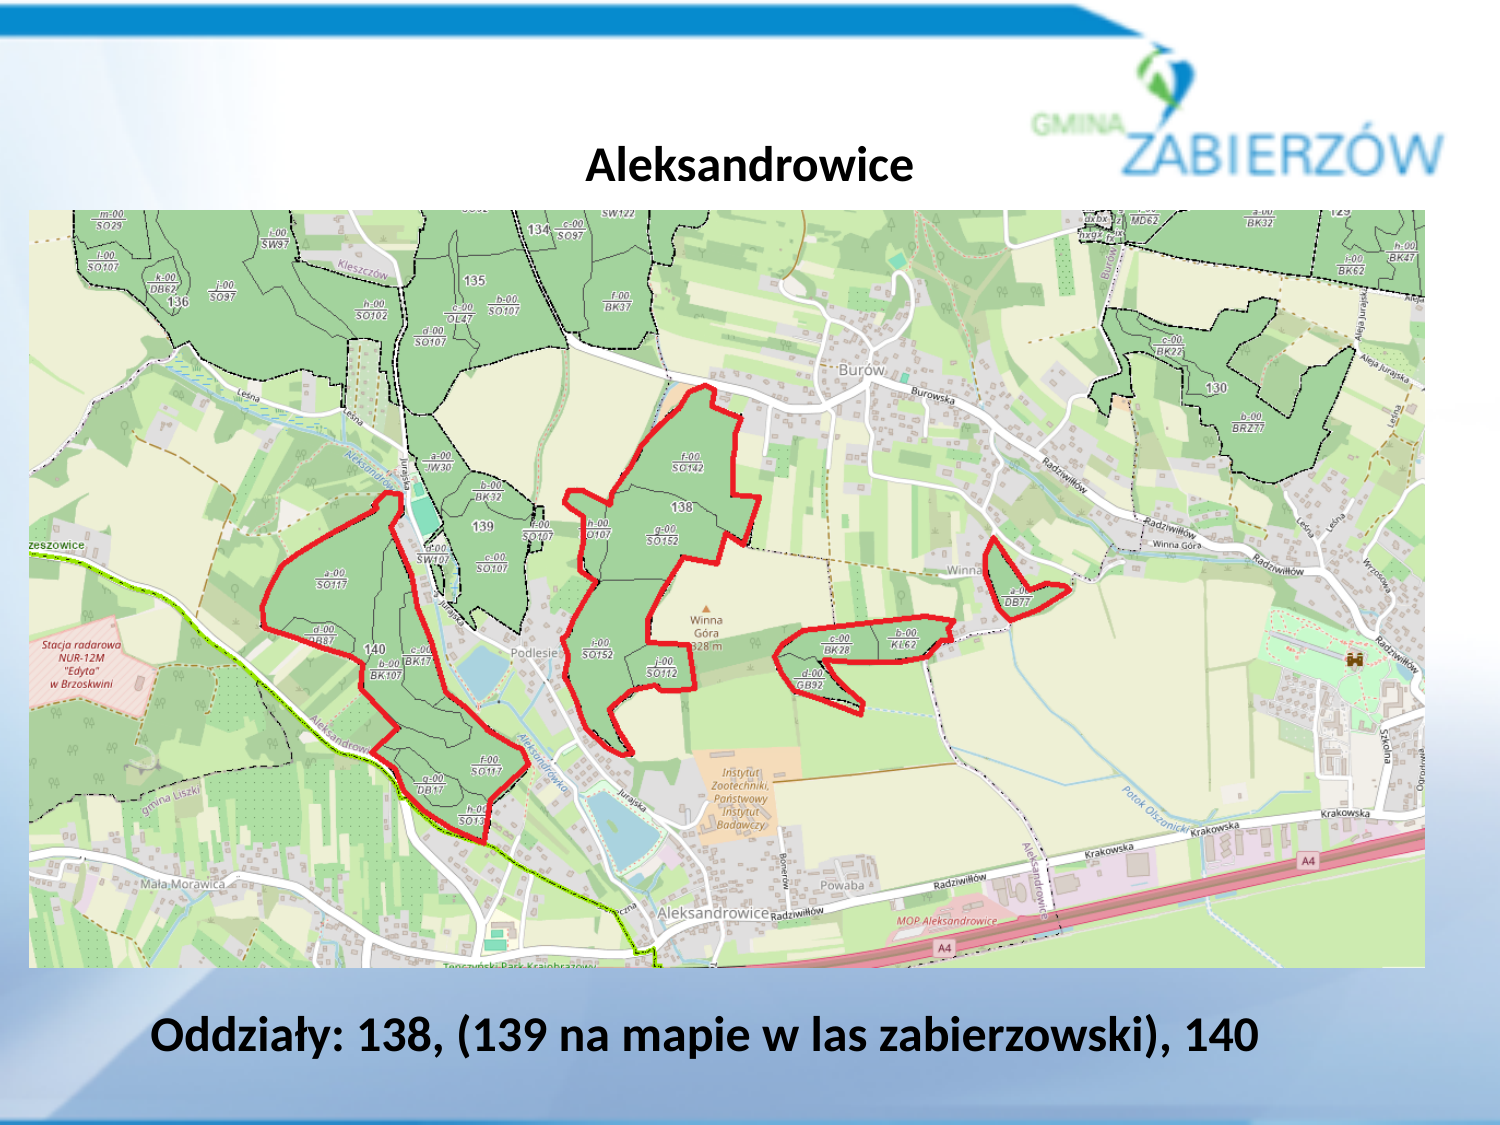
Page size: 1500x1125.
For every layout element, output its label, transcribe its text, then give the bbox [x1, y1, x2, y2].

picture [0, 0, 1500, 1125]
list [29, 210, 1426, 968]
text_box Aleksandrowice [374, 120, 1125, 199]
text_box Oddziały: 138, (139 na mapie w las zabierzowski), 140 [135, 990, 1365, 1069]
